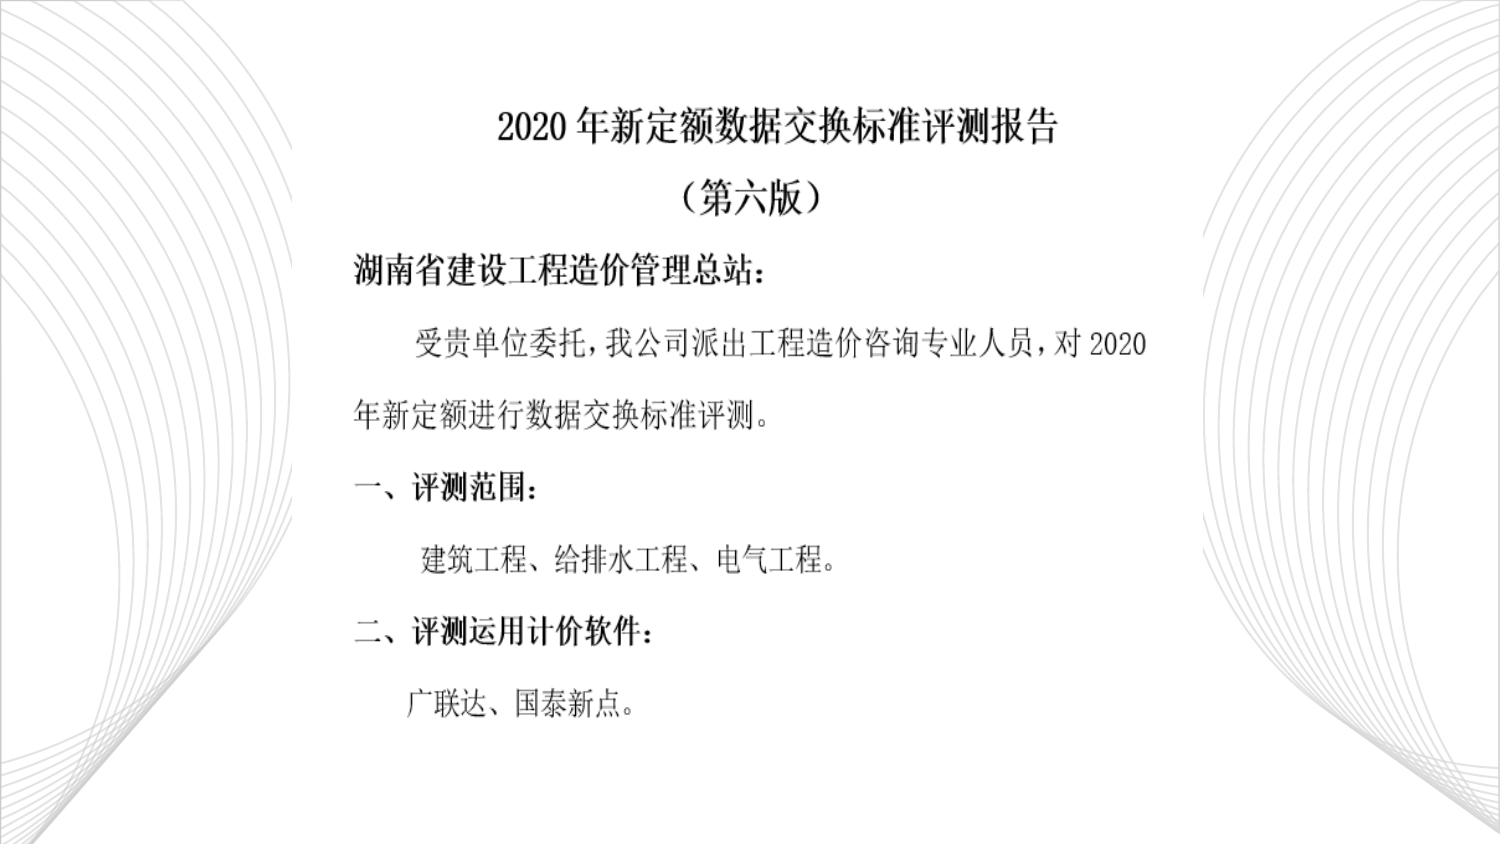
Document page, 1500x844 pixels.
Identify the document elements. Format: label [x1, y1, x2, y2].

picture [292, 80, 1203, 734]
